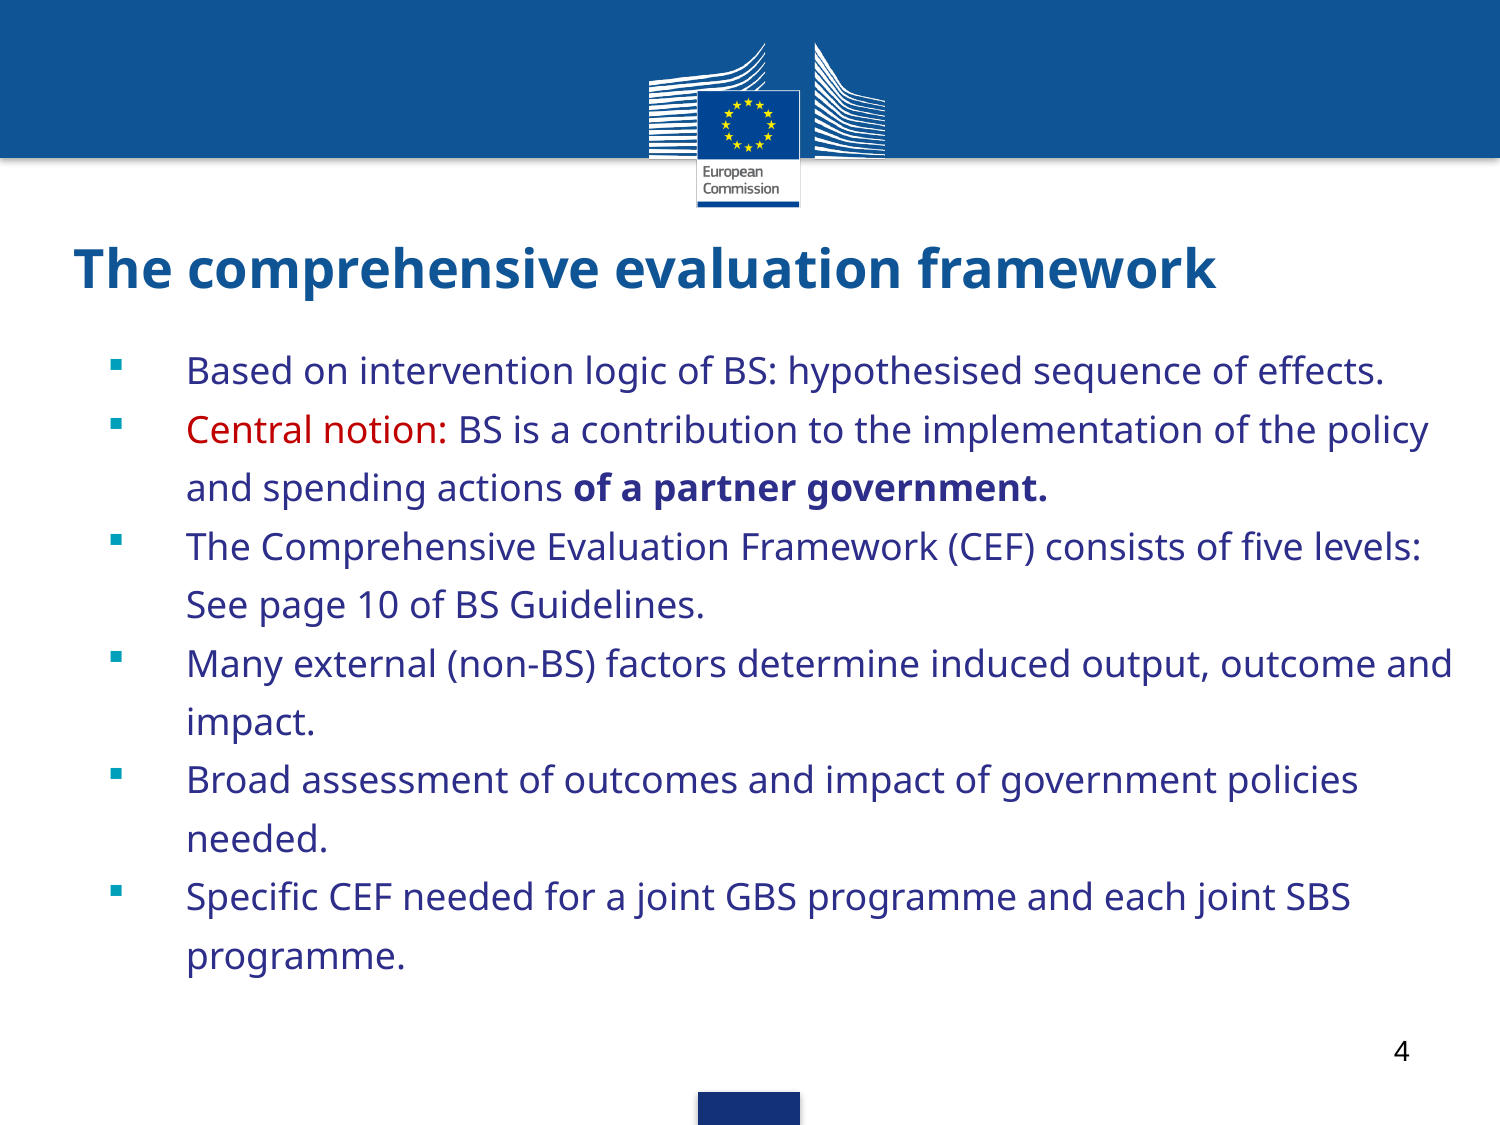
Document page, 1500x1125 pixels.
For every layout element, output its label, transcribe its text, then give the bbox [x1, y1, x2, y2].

slide_number 4 [1074, 1024, 1425, 1103]
title The comprehensive evaluation framework [0, 219, 1500, 315]
picture [649, 42, 885, 208]
list Based on intervention logic of BS: hypothesised sequence of effects. Central notion: BS is a contribution to the implementation of the policy and spending actions of a partner government. The Comprehensive Evaluation Framework (CEF) consists of five levels: See page 10 of BS Guidelines. Many external (non-BS) factors determine induced output, outcome and impact. Broad assessment of outcomes and impact of government policies needed. Specific CEF needed for a joint GBS programme and each joint SBS programme. [17, 326, 1500, 988]
